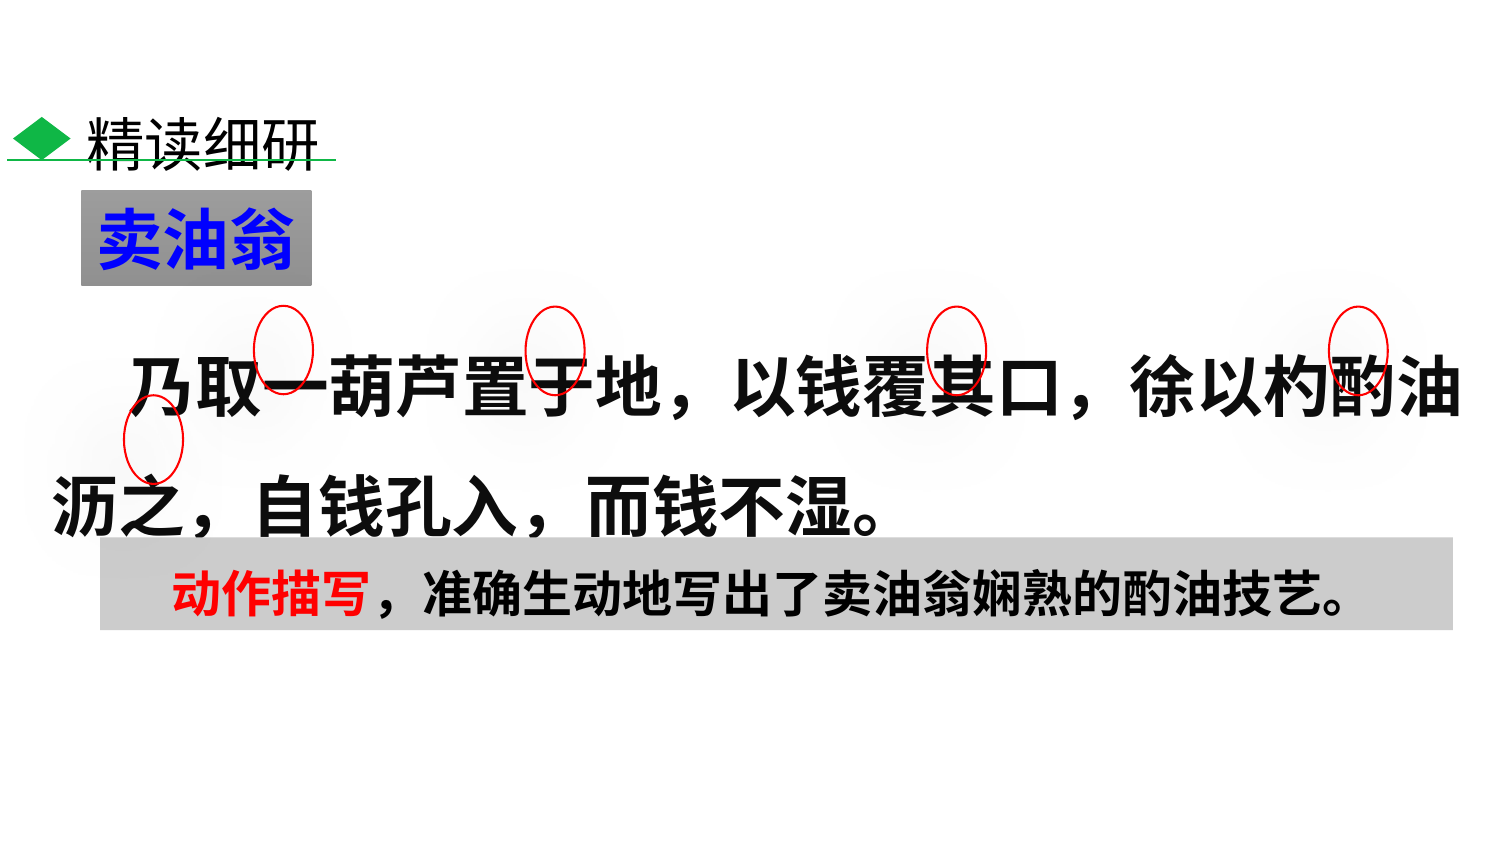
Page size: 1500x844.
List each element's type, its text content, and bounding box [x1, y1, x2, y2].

text_box 动作描写，准确生动地写出了卖油翁娴熟的酌油技艺。 [100, 537, 1453, 631]
text_box [926, 305, 988, 397]
text_box 卖油翁 [81, 190, 312, 286]
text_box [524, 305, 586, 397]
text_box [1327, 305, 1389, 397]
text_box 乃取一葫芦置于地，以钱覆其口，徐以杓酌油沥之，自钱孔入，而钱不湿。 [36, 297, 236, 553]
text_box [7, 100, 337, 187]
text_box [122, 394, 185, 485]
text_box [252, 304, 315, 396]
text_box 乃取一葫芦置于地，以钱覆其口，徐以杓酌油沥之，自钱孔入，而钱不湿。 [170, 297, 1495, 553]
